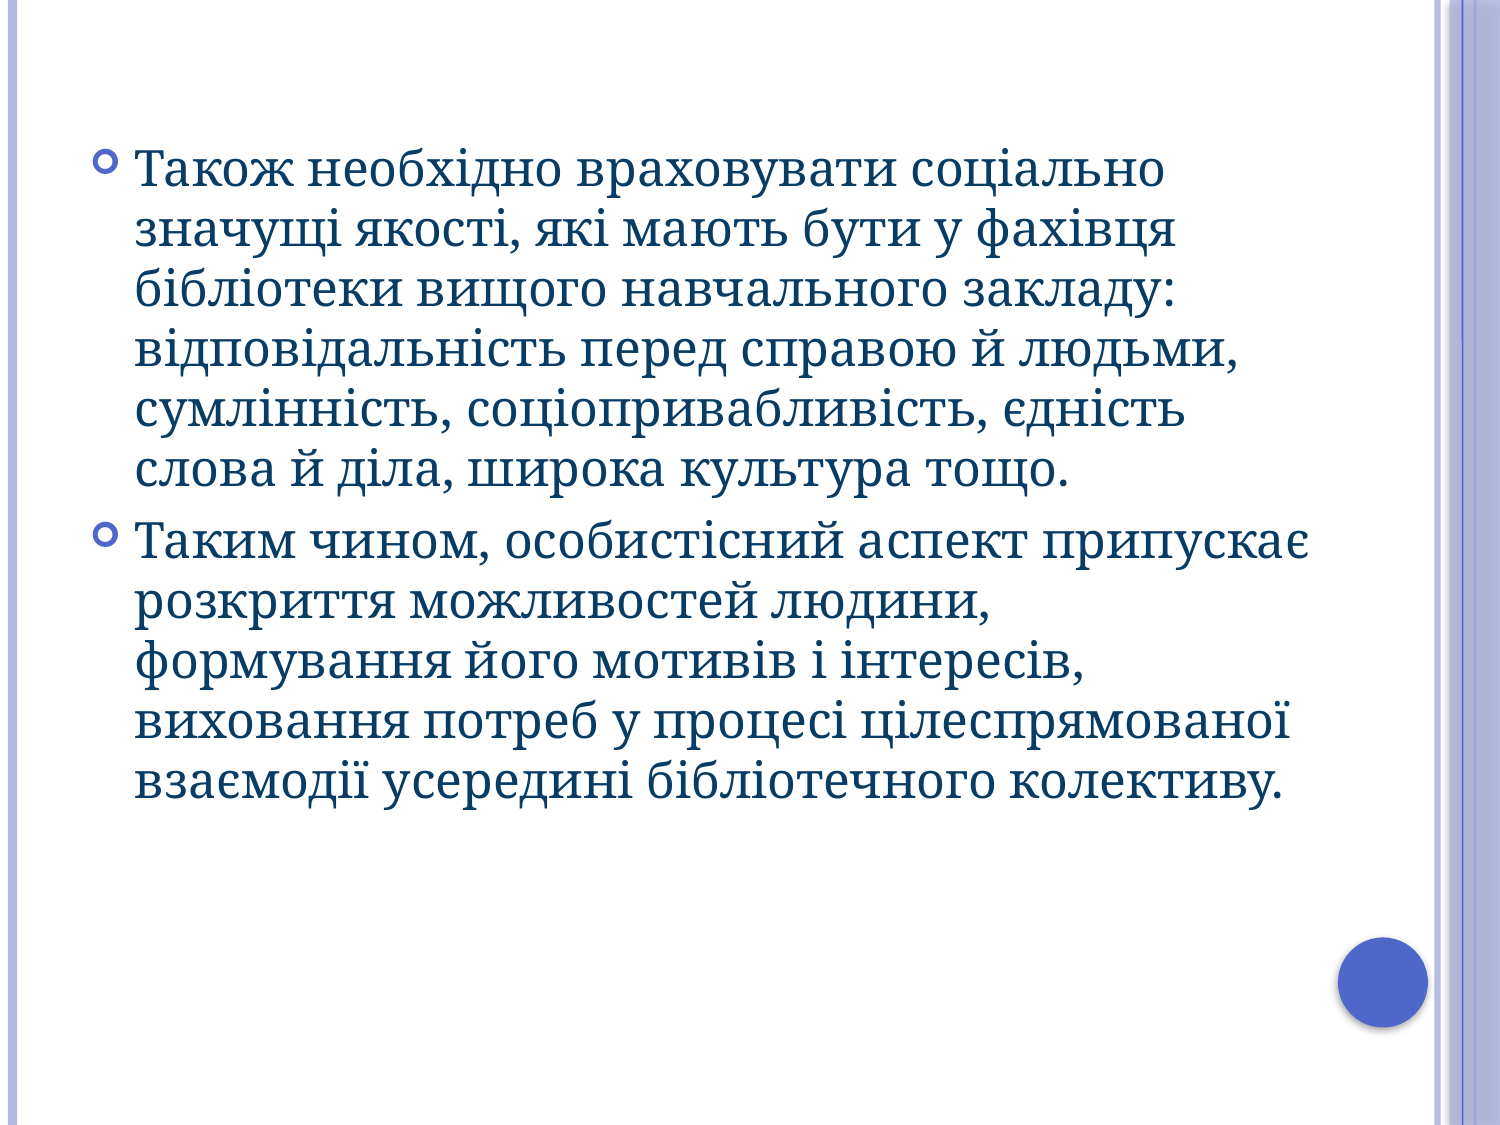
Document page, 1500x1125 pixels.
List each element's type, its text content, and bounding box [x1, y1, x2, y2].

list Також необхідно враховувати соціально значущі якості, які мають бути у фахівця бібліотеки вищого навчального закладу: відповідальність перед справою й людьми, сумлінність, соціопривабливість, єдність слова й діла, широка культура тощо. Таким чином, особистісний аспект припускає розкриття можливостей людини, формування його мотивів і інтересів, виховання потреб у процесі цілеспрямованої взаємодії усередині бібліотечного колективу. [75, 128, 1336, 1062]
